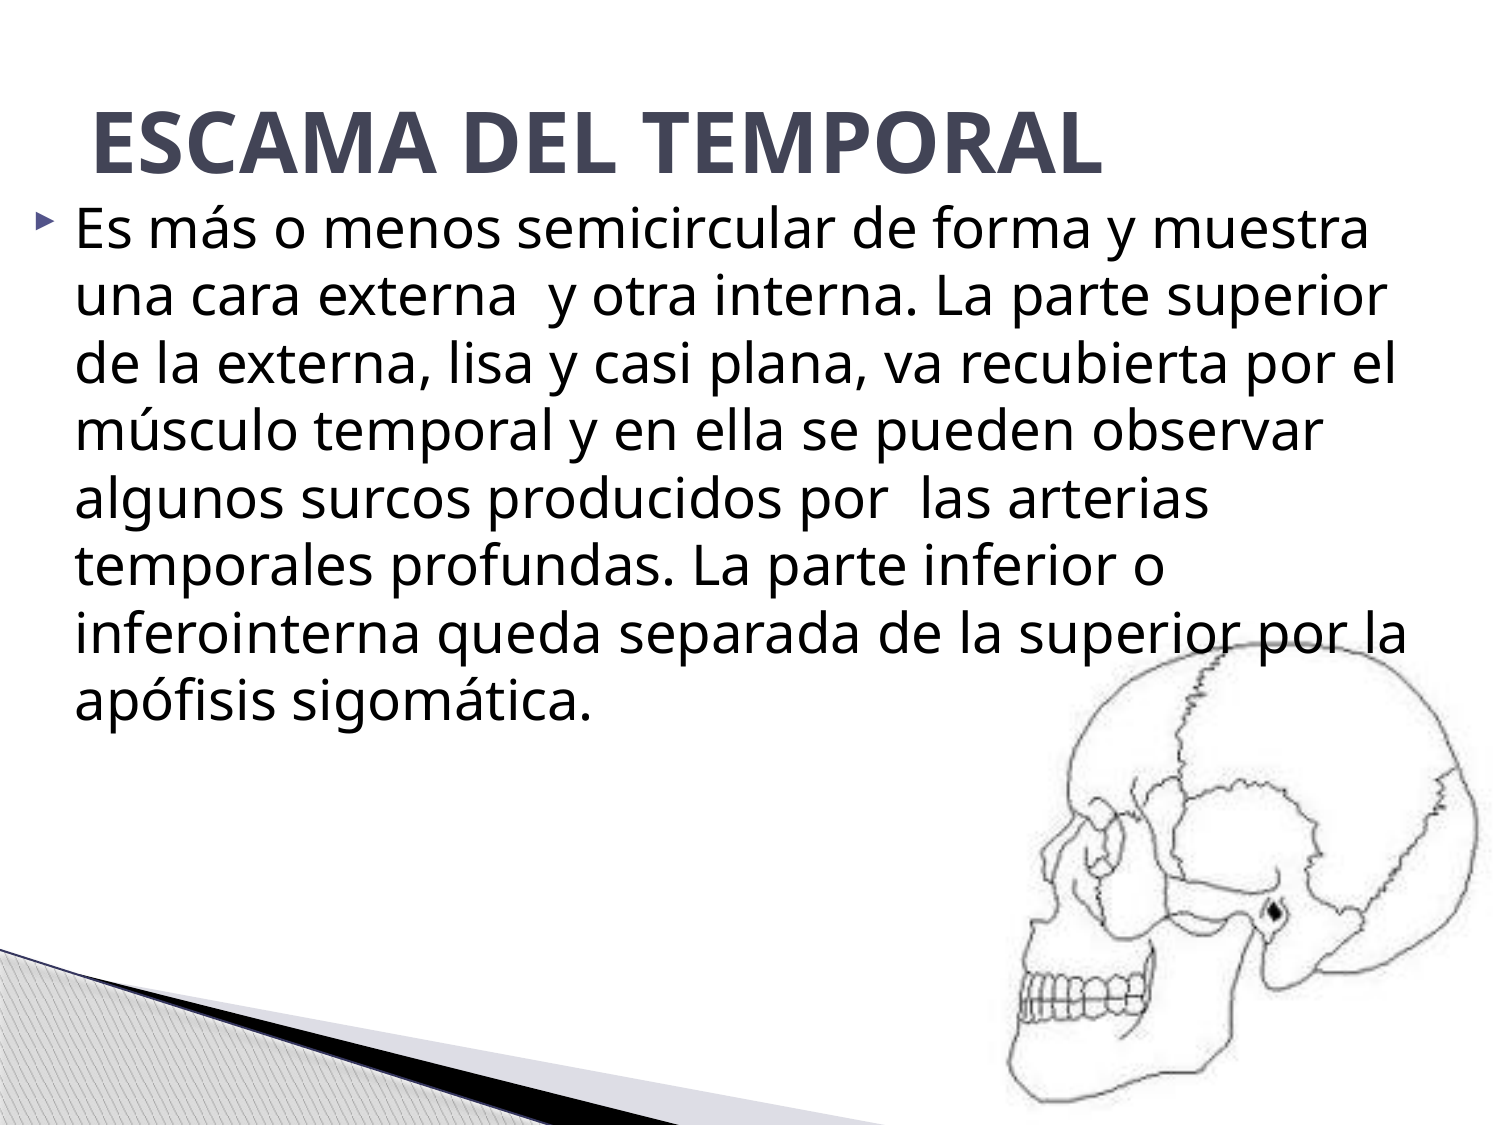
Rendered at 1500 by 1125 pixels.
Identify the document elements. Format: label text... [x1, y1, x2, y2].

picture [985, 621, 1500, 1125]
title ESCAMA DEL TEMPORAL [75, 45, 1425, 233]
list Es más o menos semicircular de forma y muestra una cara externa y otra interna. La parte superior de la externa, lisa y casi plana, va recubierta por el músculo temporal y en ella se pueden observar algunos surcos producidos por las arterias temporales profundas. La parte inferior o inferointerna queda separada de la superior por la apófisis sigomática. [0, 184, 1425, 986]
